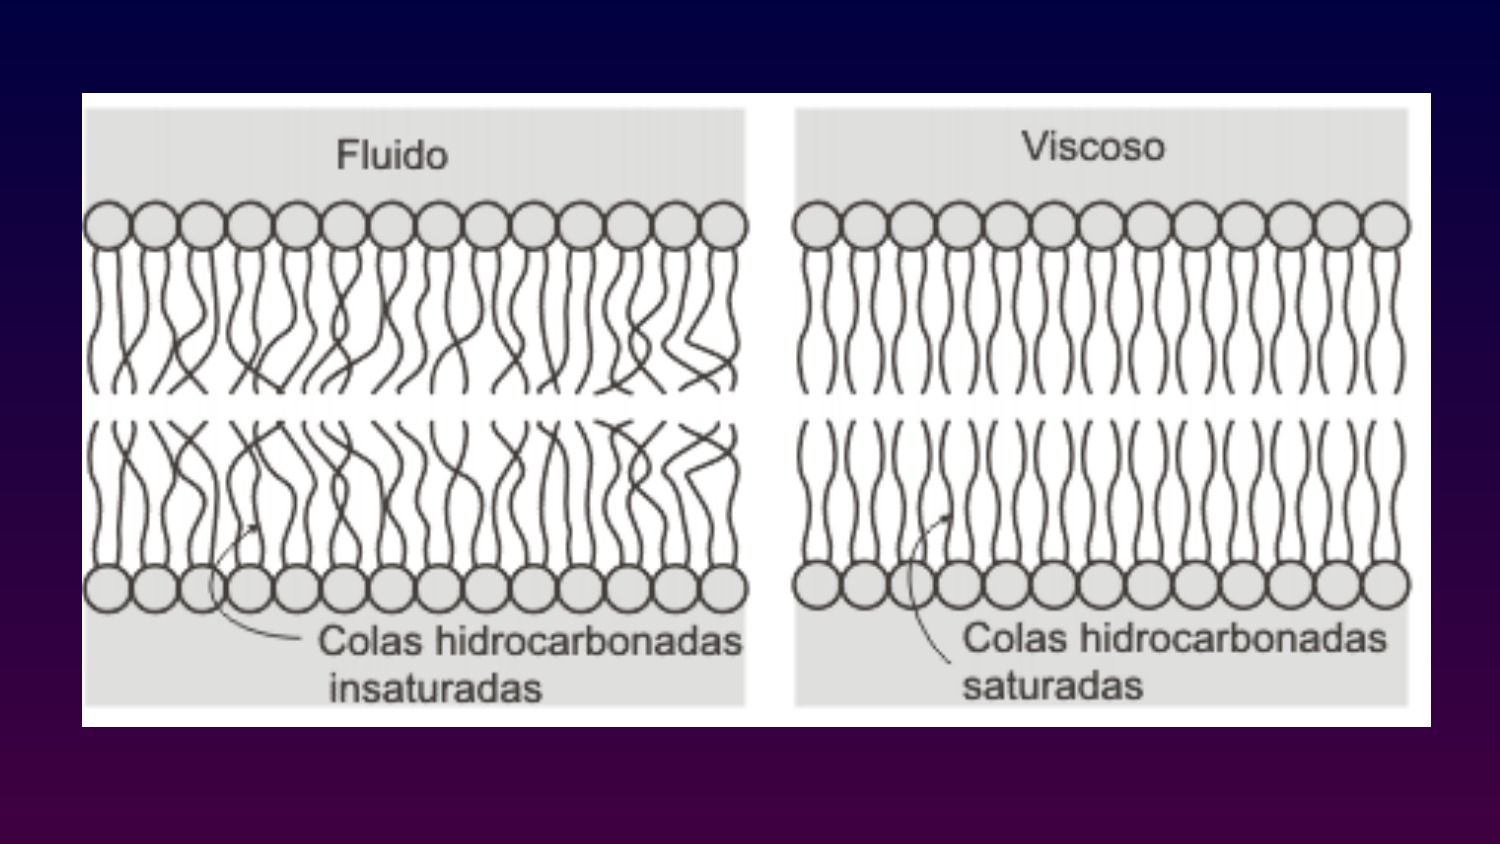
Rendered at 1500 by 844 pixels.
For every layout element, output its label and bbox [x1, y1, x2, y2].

picture [81, 93, 1431, 727]
